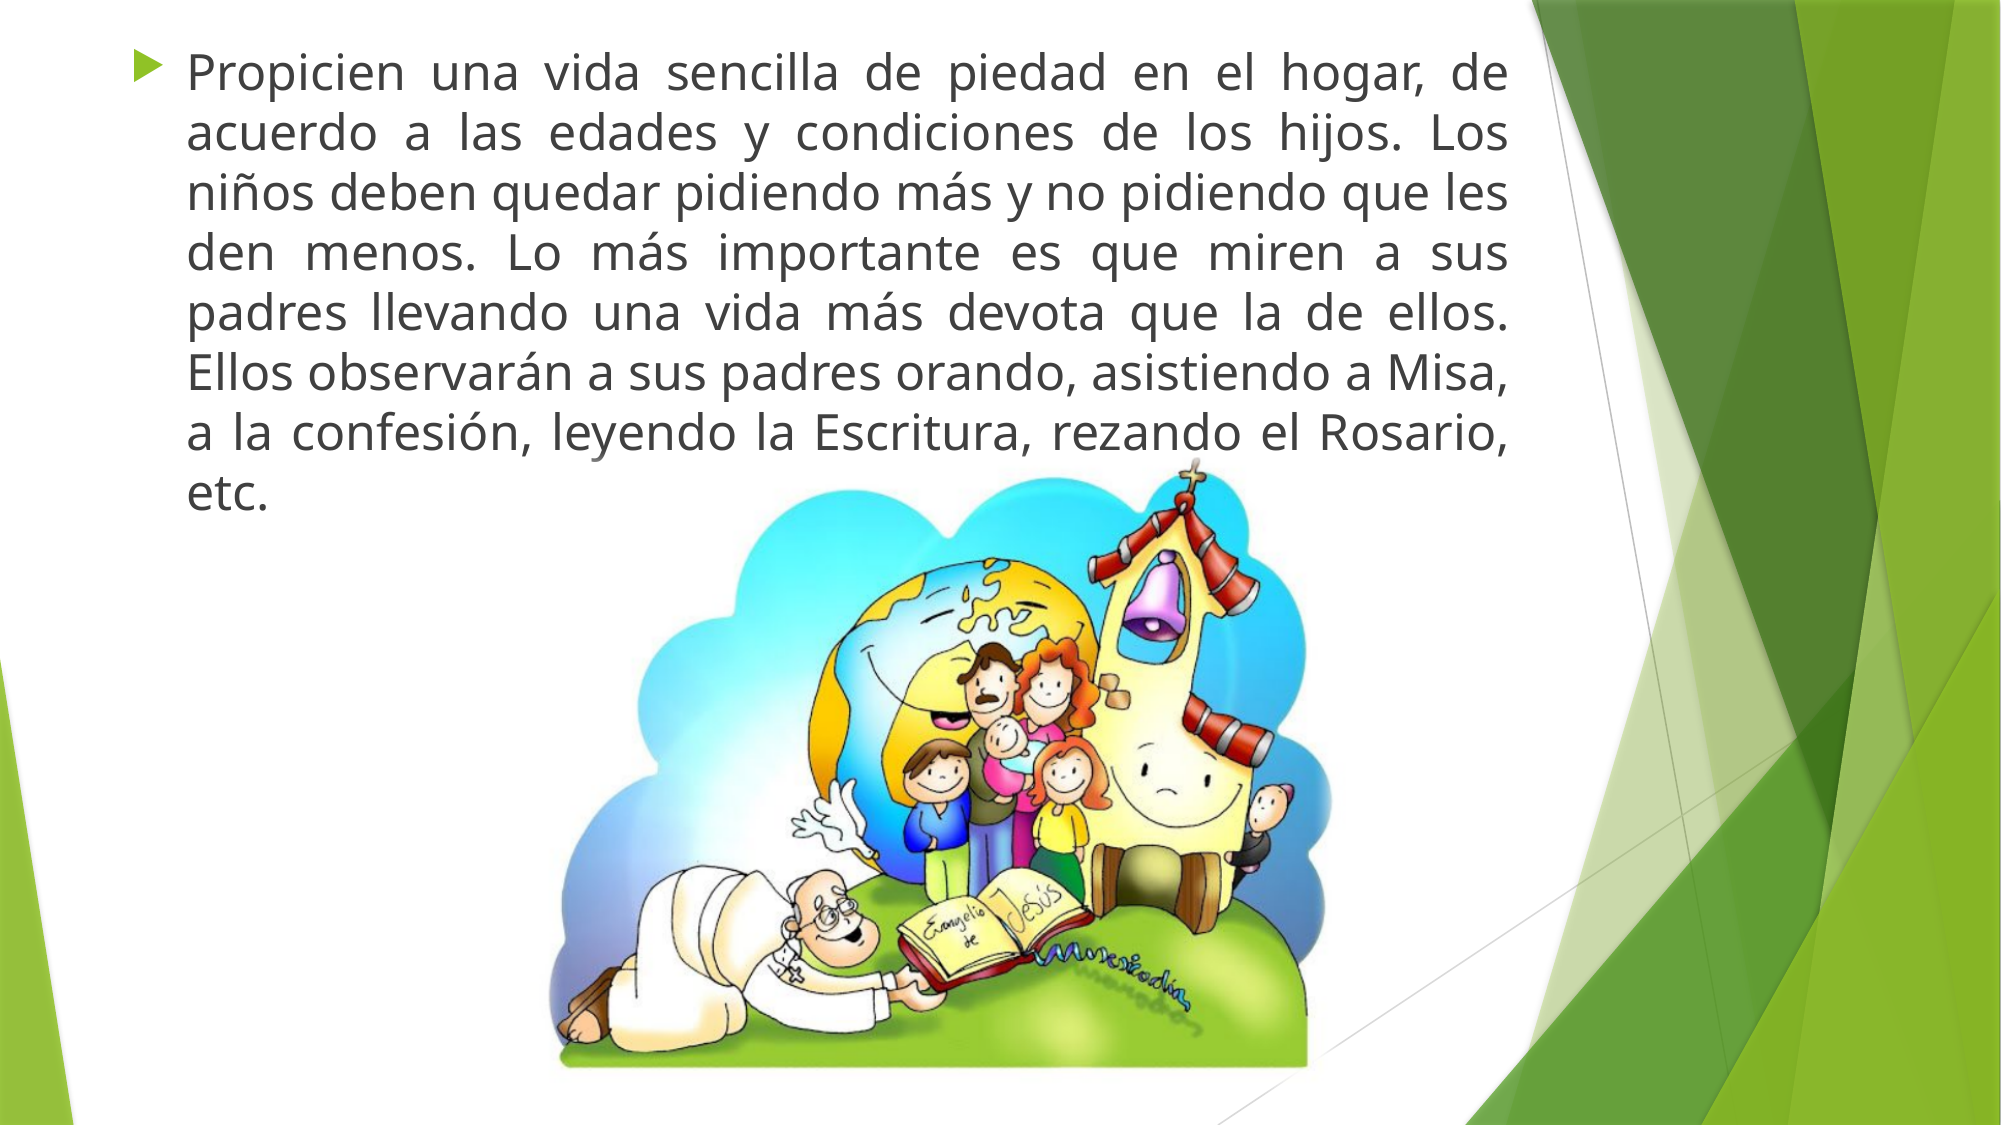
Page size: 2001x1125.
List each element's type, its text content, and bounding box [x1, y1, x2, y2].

list Propicien una vida sencilla de piedad en el hogar, de acuerdo a las edades y condiciones de los hijos. Los niños deben quedar pidiendo más y no pidiendo que les den menos. Lo más importante es que miren a sus padres llevando una vida más devota que la de ellos. Ellos observarán a sus padres orando, asistiendo a Misa, a la confesión, leyendo la Escritura, rezando el Rosario, etc. [115, 33, 1526, 670]
picture [529, 447, 1349, 1101]
